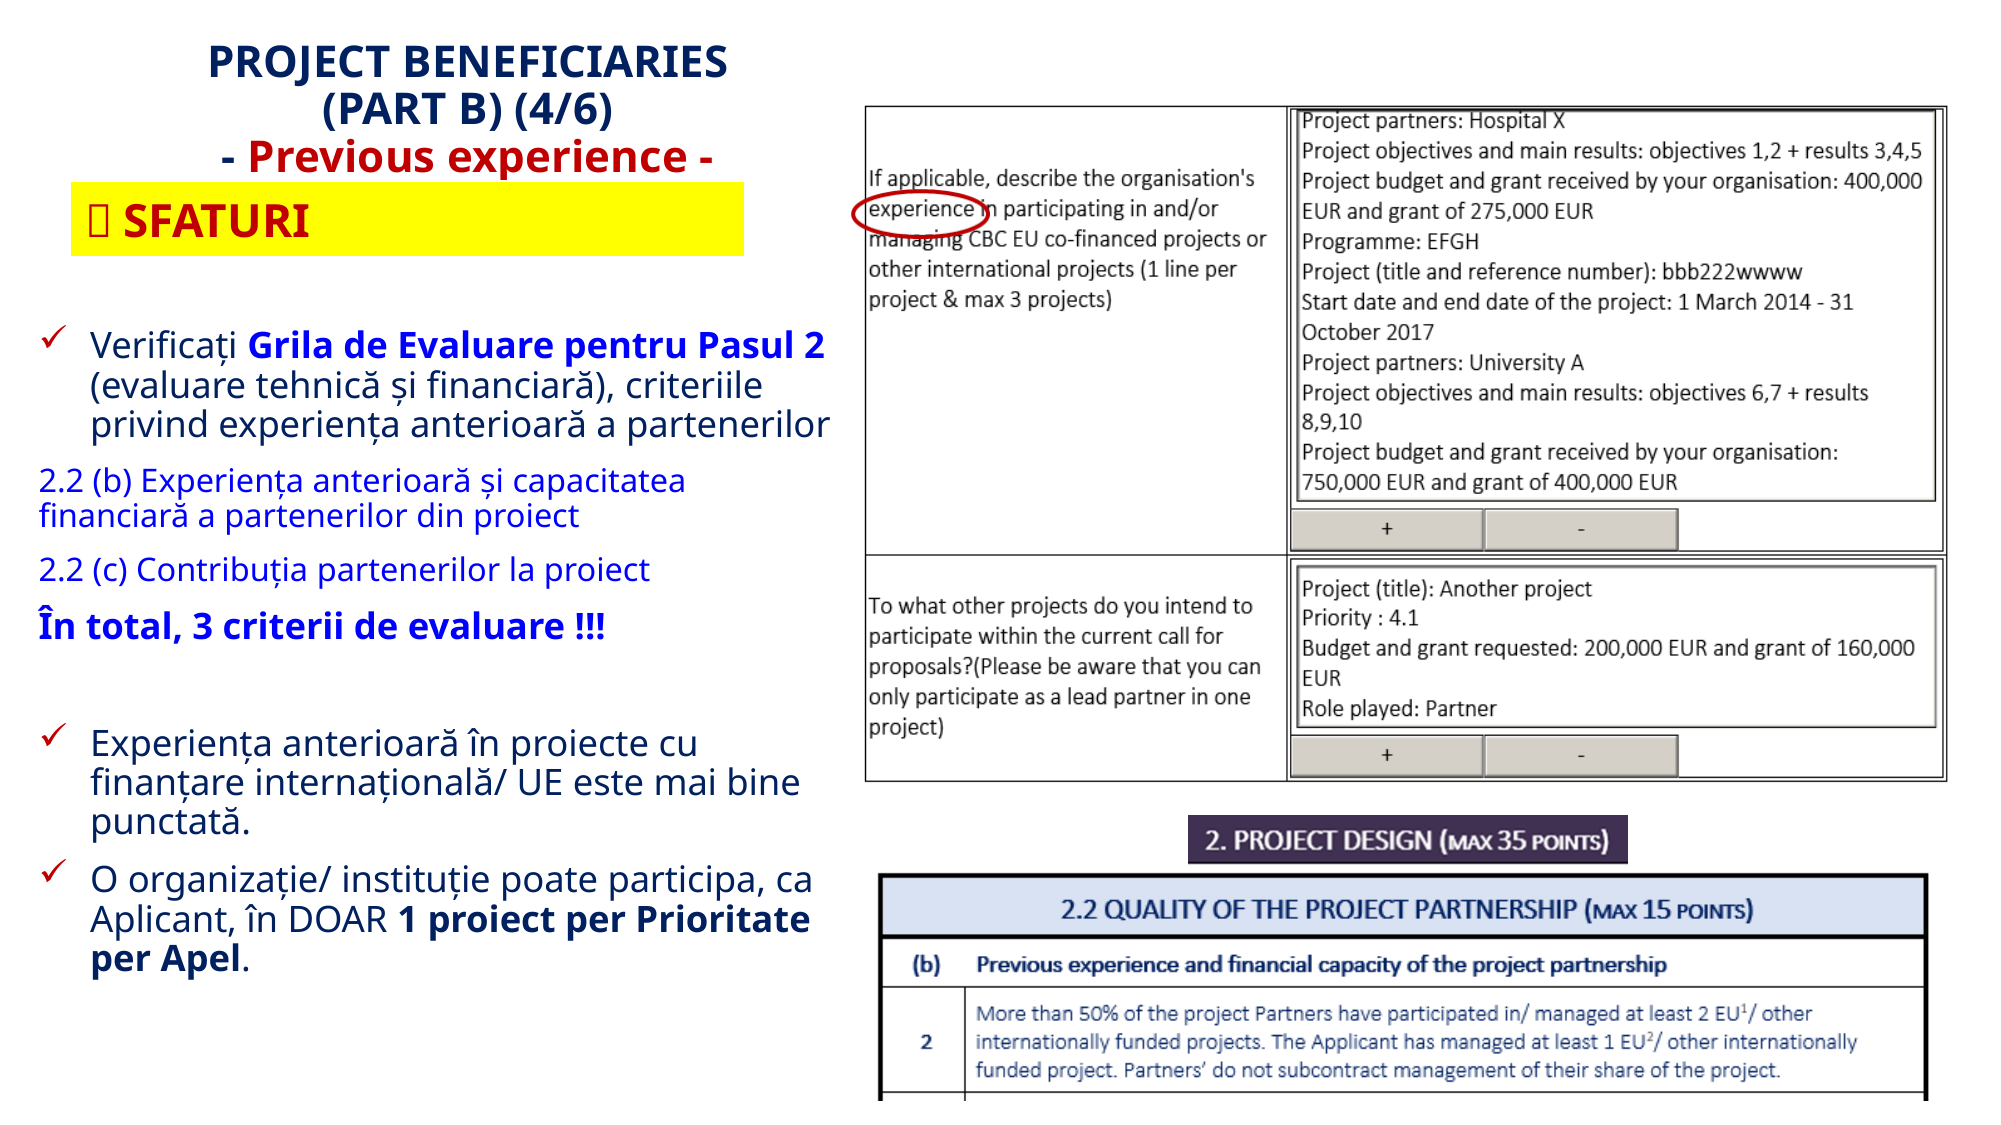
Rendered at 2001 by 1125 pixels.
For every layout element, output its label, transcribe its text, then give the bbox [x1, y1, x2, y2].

table_header  SFATURI [71, 182, 744, 256]
subtitle Verificați Grila de Evaluare pentru Pasul 2 (evaluare tehnică și financiară), criteriile privind experiența anterioară a partenerilor 2.2 (b) Experiența anterioară și capacitatea financiară a partenerilor din proiect 2.2 (c) Contribuția partenerilor la proiect În total, 3 criterii de evaluare !!! Experiența anterioară în proiecte cu finanțare internațională/ UE este mai bine punctată. O organizație/ instituție poate participa, ca Aplicant, în DOAR 1 proiect per Prioritate per Apel. [23, 257, 852, 1026]
title PROJECT BENEFICIARIES (PART B) (4/6) - Previous experience - [0, 30, 937, 190]
picture [851, 98, 1955, 790]
picture [869, 815, 1938, 1101]
